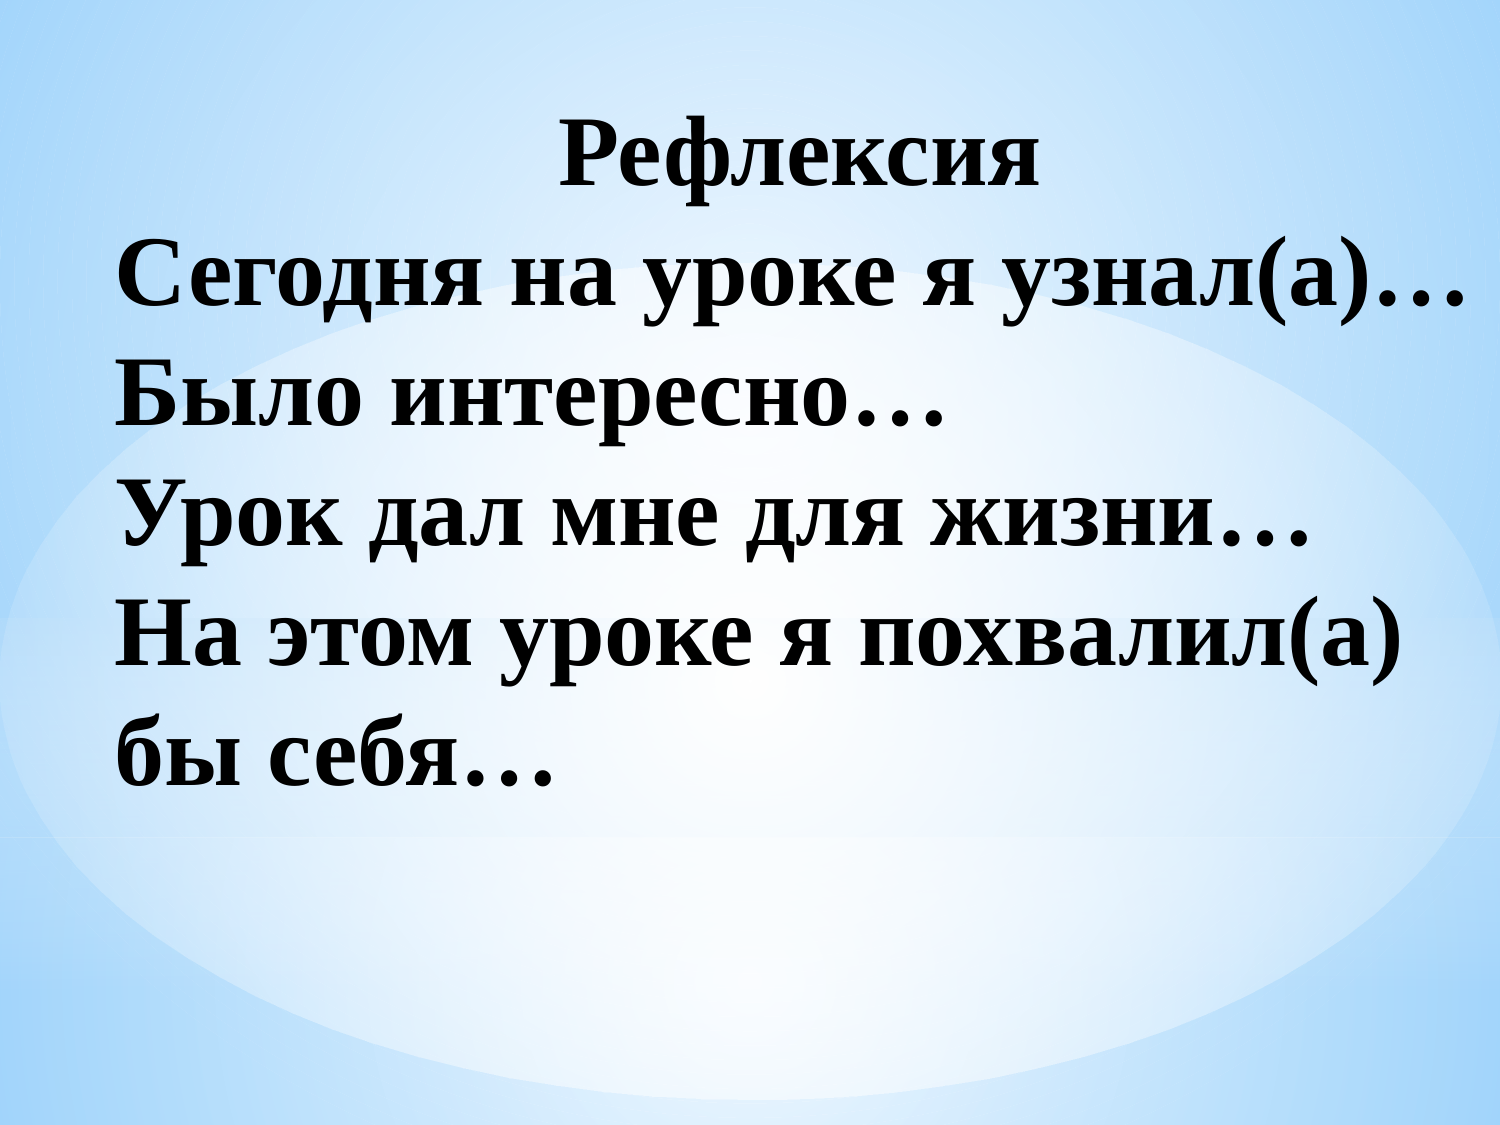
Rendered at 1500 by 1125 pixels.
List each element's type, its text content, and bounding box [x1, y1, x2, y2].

text_box Рефлексия Сегодня на уроке я узнал(а)… Было интересно… Урок дал мне для жизни… На этом уроке я похвалил(а) бы себя… [100, 78, 1500, 813]
